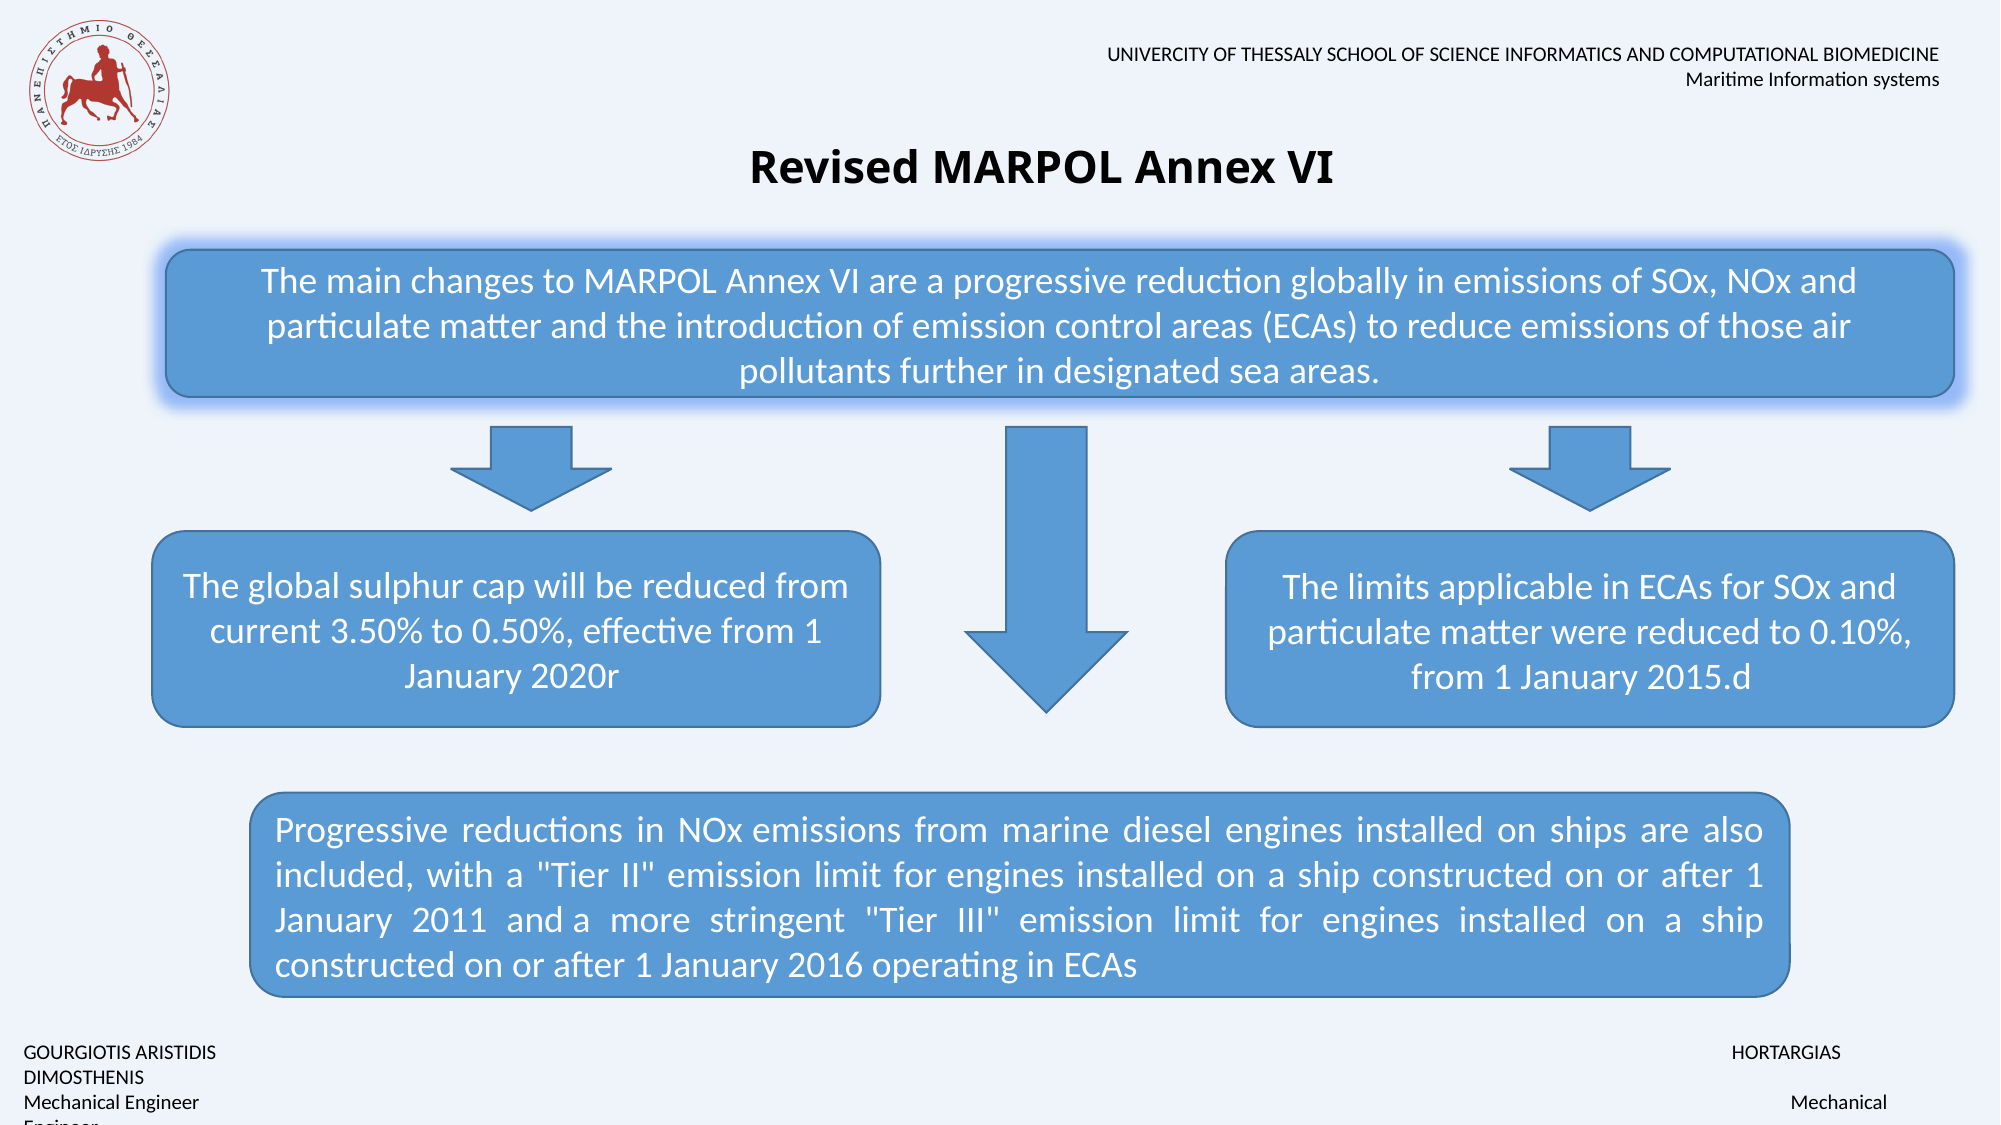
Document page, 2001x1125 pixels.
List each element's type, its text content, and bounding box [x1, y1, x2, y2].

title Revised MARPOL Annex VI [152, 137, 1932, 201]
text_box Progressive reductions in NOx emissions from marine diesel engines installed on ships are also included, with a "Tier II" emission limit for engines installed on a ship constructed on or after 1 January 2011 and a more stringent "Tier III" emission limit for engines installed on a ship constructed on or after 1 January 2016 operating in ECAs [249, 791, 1791, 998]
text_box [963, 425, 1130, 715]
picture [27, 20, 172, 162]
text_box [450, 425, 613, 512]
text_box [1509, 425, 1672, 512]
text_box UNIVERCITY OF THESSALY SCHOOL OF SCIENCE INFORMATICS AND COMPUTATIONAL BIOMEDICINE Maritime Information systems [229, 32, 1955, 98]
text_box The limits applicable in ECAs for SOx and particulate matter were reduced to 0.10%, from 1 January 2015.d [1224, 530, 1956, 729]
text_box GOURGIOTIS ARISTIDIS HORTARGIAS DIMOSTHENIS Mechanical Engineer Mechanical Engineer [8, 1030, 1984, 1125]
text_box The main changes to MARPOL Annex VI are a progressive reduction globally in emissions of SOx, NOx and particulate matter and the introduction of emission control areas (ECAs) to reduce emissions of those air pollutants further in designated sea areas. [164, 248, 1956, 398]
text_box The global sulphur cap will be reduced from current 3.50% to 0.50%, effective from 1 January 2020r [151, 530, 882, 728]
